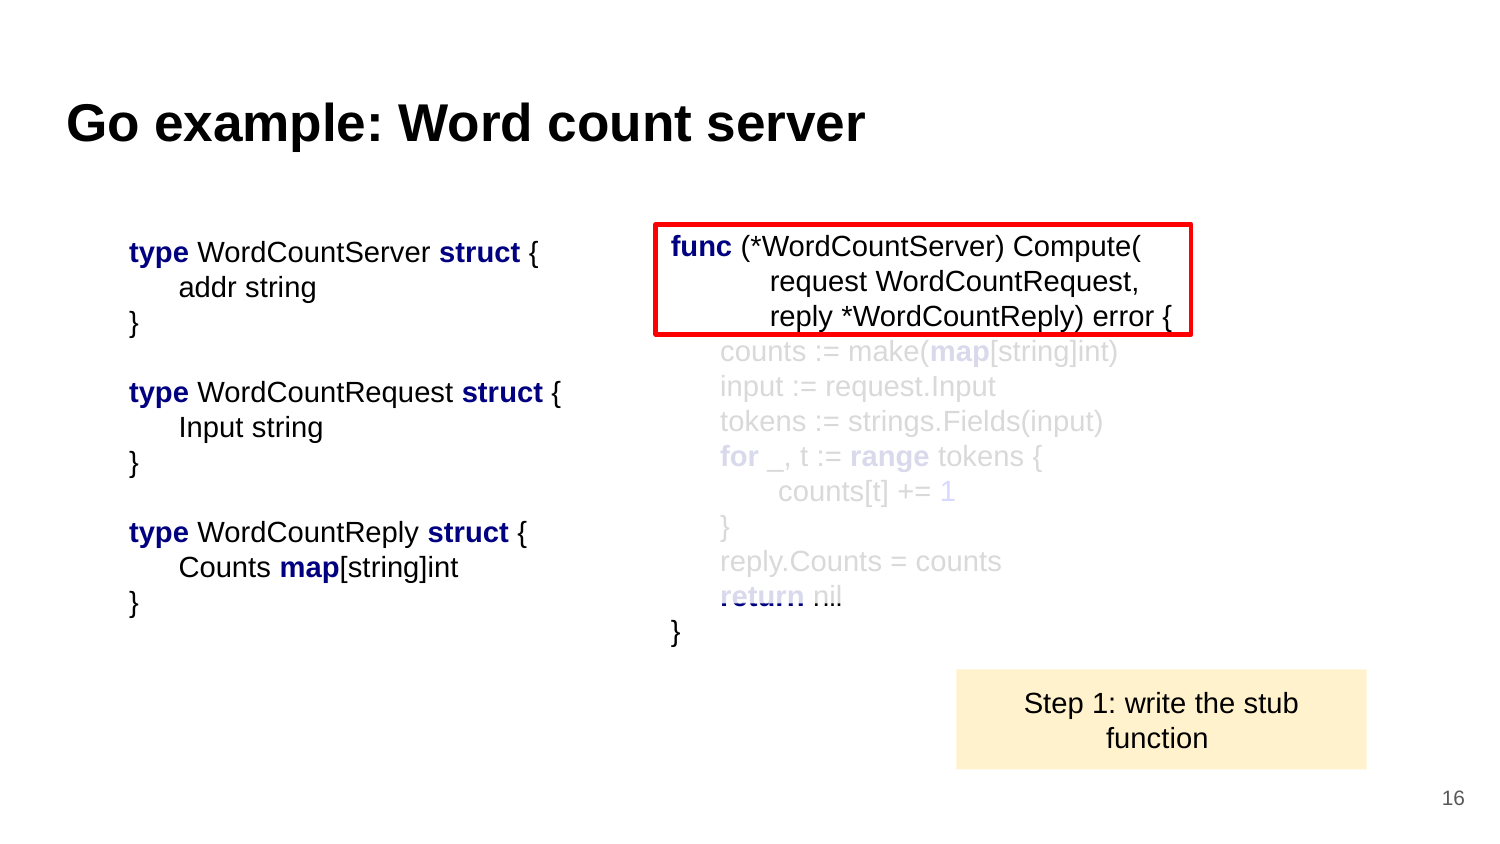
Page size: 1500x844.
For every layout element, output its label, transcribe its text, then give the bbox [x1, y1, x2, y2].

text_box func (*WordCountServer) Compute( request WordCountRequest, reply *WordCountReply) error { counts := make(map[string]int) input := request.Input tokens := strings.Fields(input) for _, t := range tokens { counts[t] += 1 } reply.Counts = counts return nil } [655, 212, 1268, 689]
text_box type WordCountServer struct { addr string } type WordCountRequest struct { Input string } type WordCountReply struct { Counts map[string]int } [114, 218, 656, 659]
title Go example: Word count server [51, 72, 1449, 167]
text_box [655, 224, 1192, 335]
text_box Step 1: write the stub function [956, 669, 1367, 770]
slide_number 16 [1389, 764, 1480, 830]
text_box [655, 335, 1192, 604]
